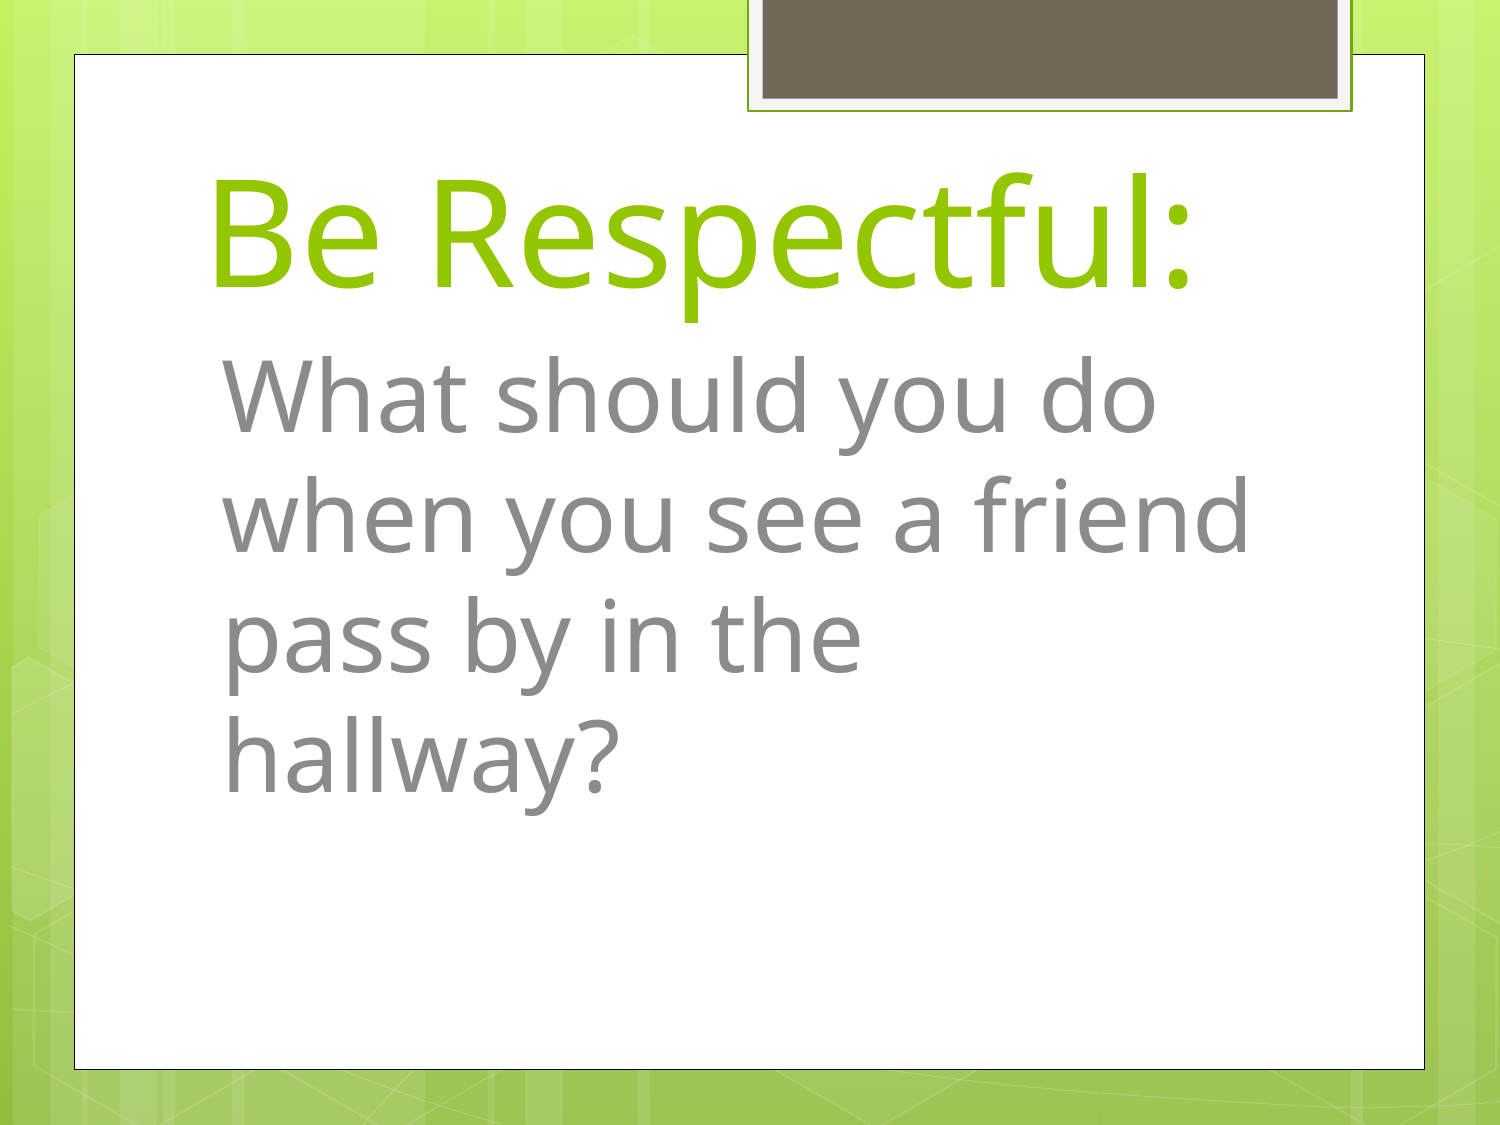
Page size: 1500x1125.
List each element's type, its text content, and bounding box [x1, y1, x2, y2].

title Be Respectful: [187, 99, 1296, 325]
list What should you do when you see a friend pass by in the hallway? [206, 324, 1296, 950]
